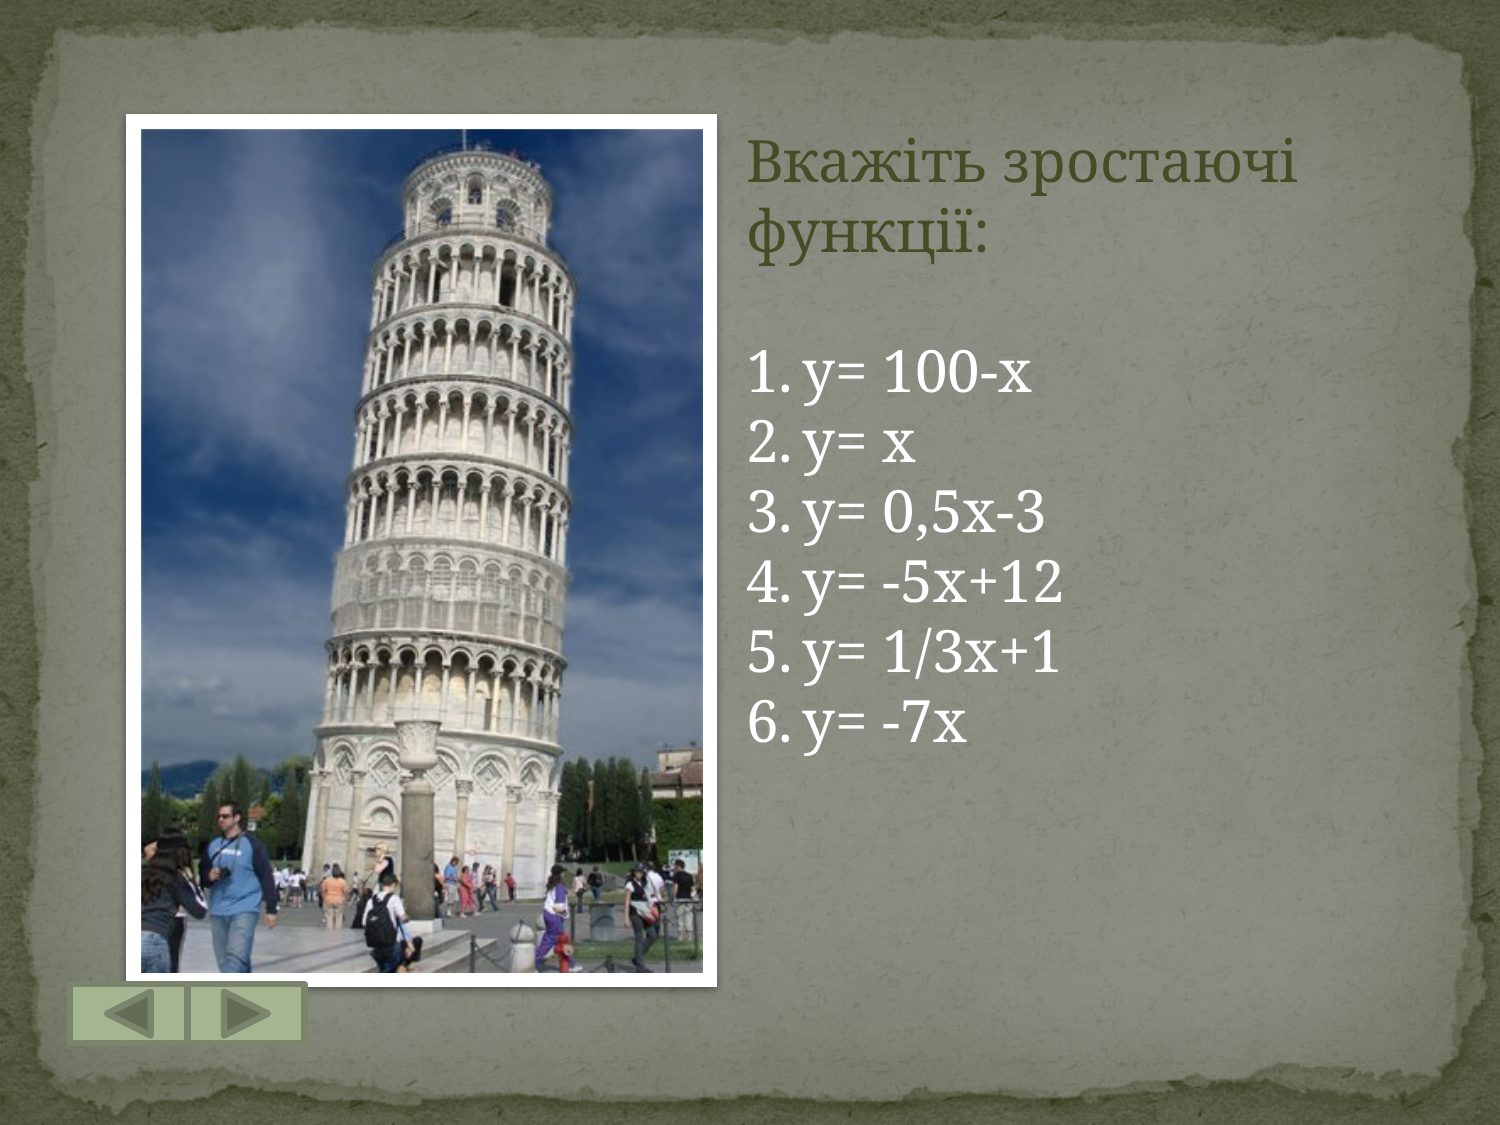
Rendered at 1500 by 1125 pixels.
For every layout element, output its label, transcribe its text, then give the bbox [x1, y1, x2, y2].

text_box Вкажіть зростаючі функції: y= 100-x y= x y= 0,5x-3 y= -5x+12 y= 1/3x+1 y= -7x [731, 117, 1330, 807]
picture [141, 129, 703, 973]
text_box [184, 983, 308, 1046]
text_box [67, 981, 185, 1046]
